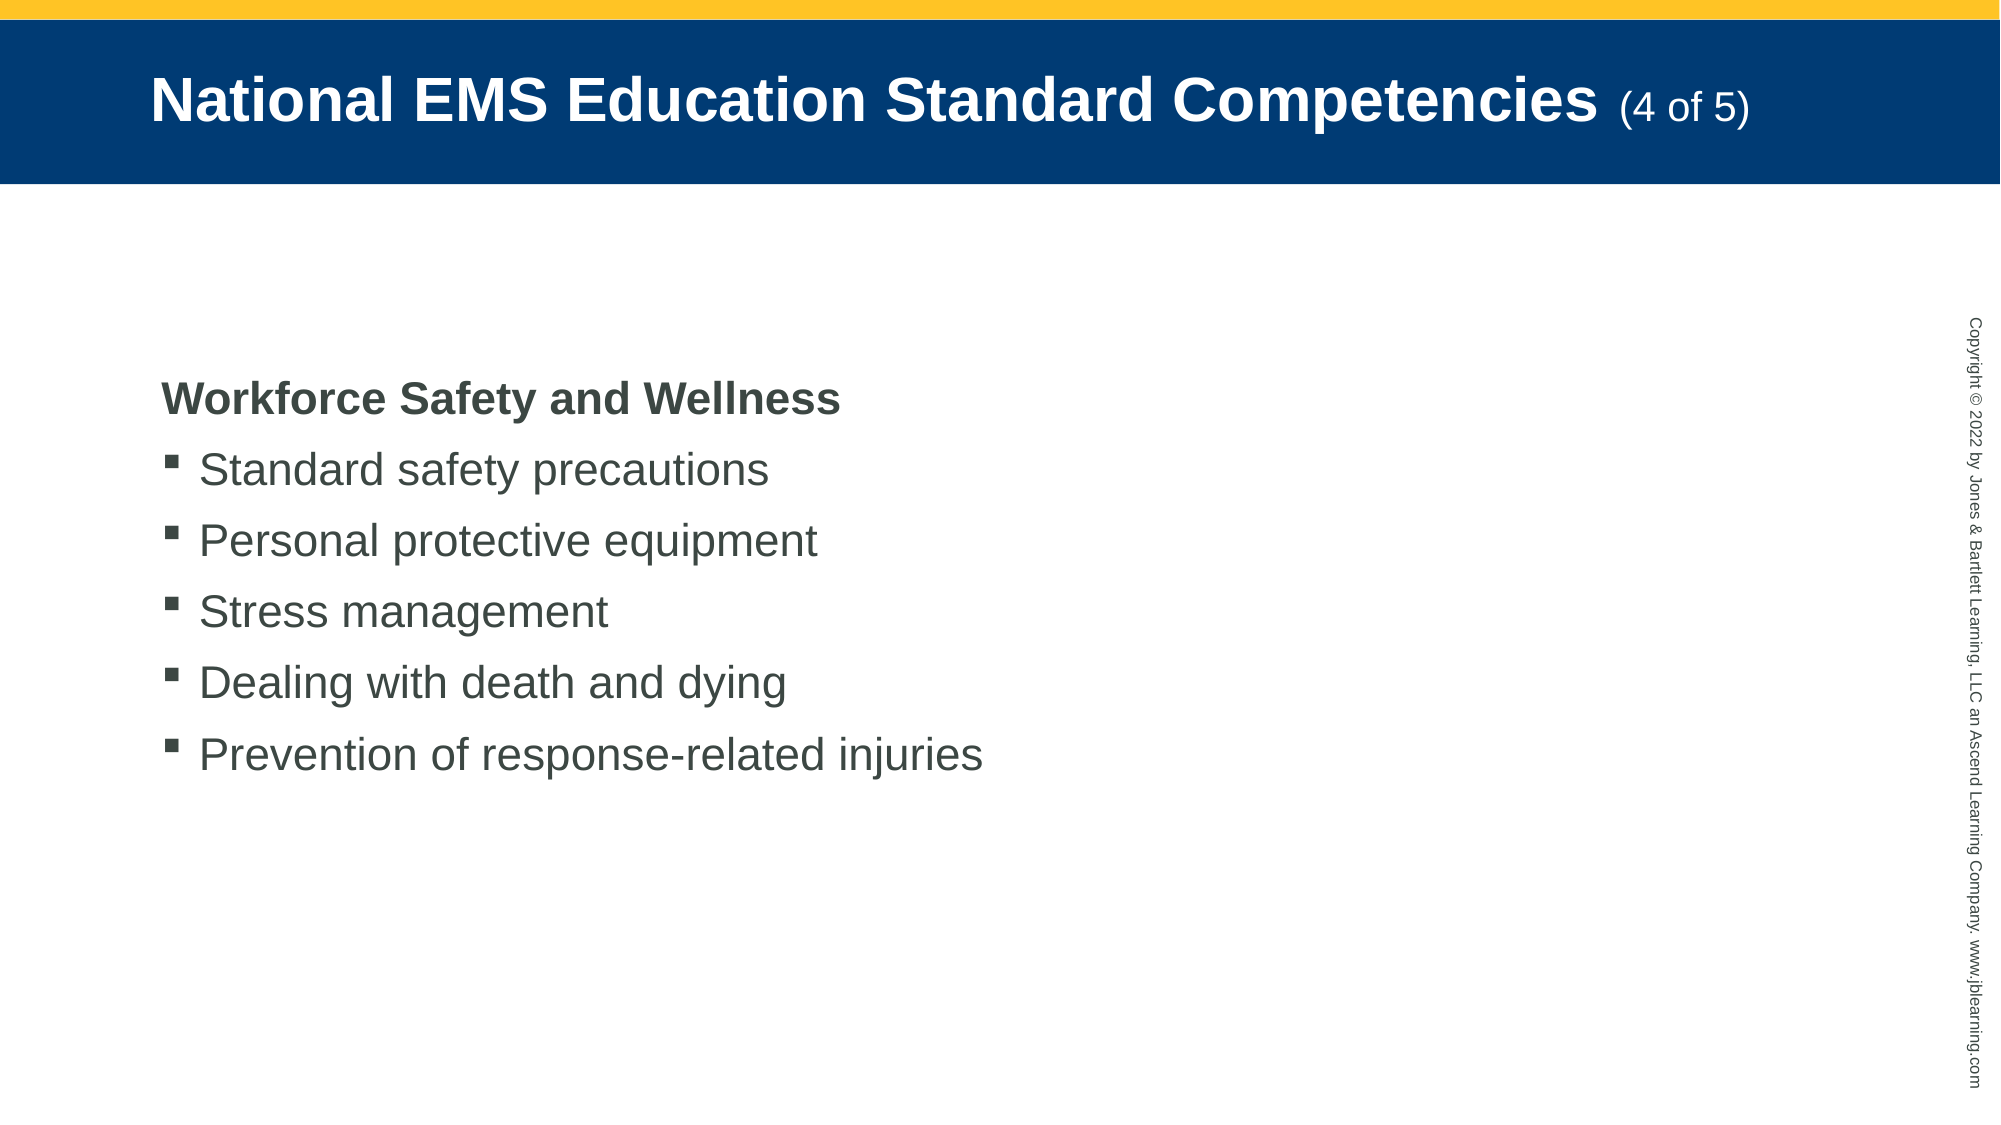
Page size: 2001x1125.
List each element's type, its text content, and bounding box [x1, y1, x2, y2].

list Workforce Safety and Wellness Standard safety precautions Personal protective equipment Stress management Dealing with death and dying Prevention of response-related injuries [146, 361, 1859, 1016]
title National EMS Education Standard Competencies (4 of 5) [0, 19, 2000, 185]
